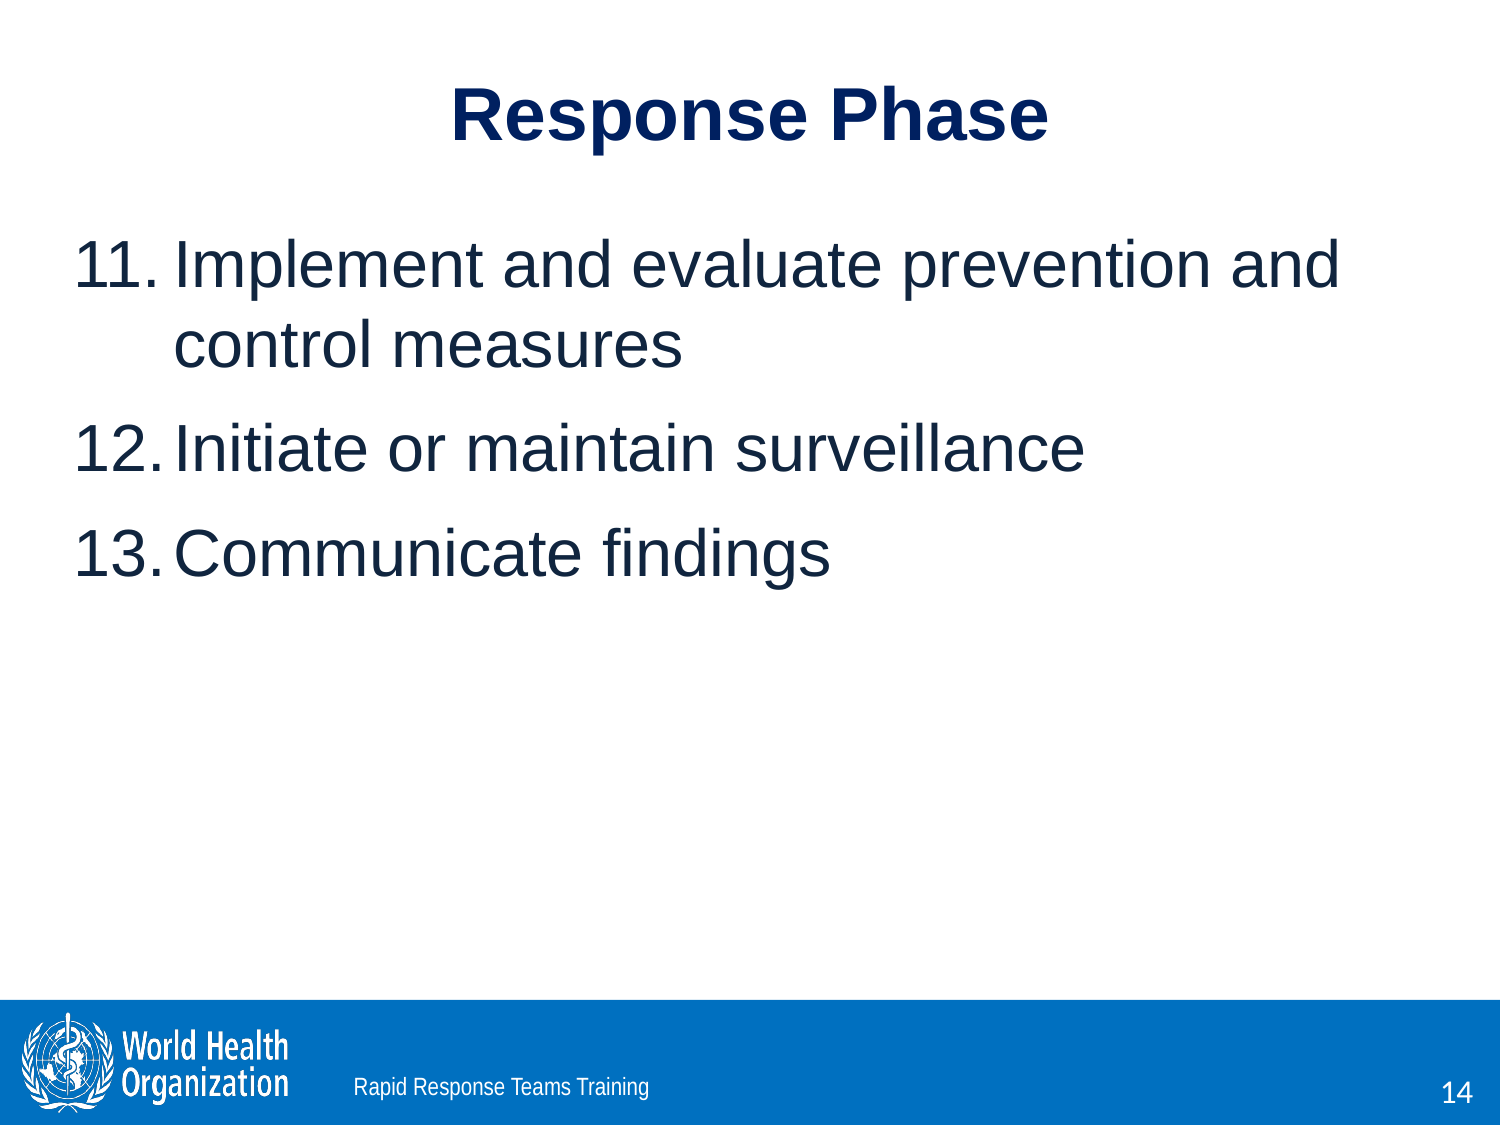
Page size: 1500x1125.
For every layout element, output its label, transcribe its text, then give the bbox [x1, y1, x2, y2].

text_box Response Phase [62, 57, 1439, 220]
picture [21, 1012, 288, 1113]
text_box Implement and evaluate prevention and control measures Initiate or maintain surveillance Communicate findings [58, 213, 1437, 1000]
